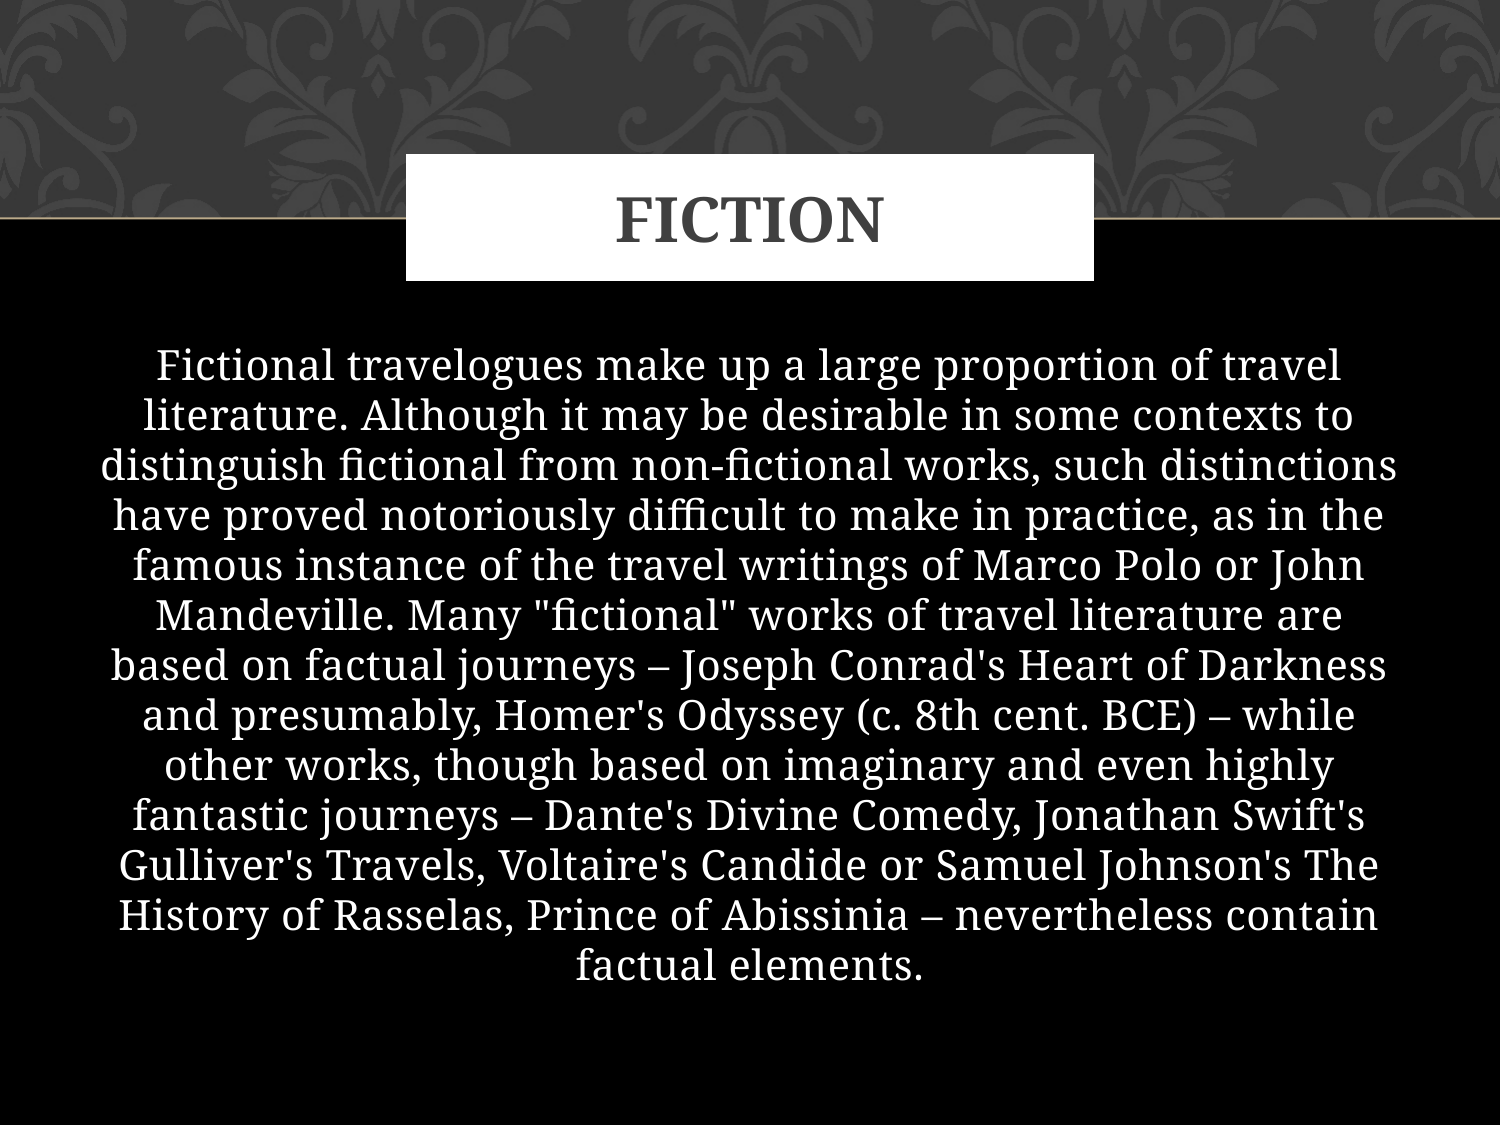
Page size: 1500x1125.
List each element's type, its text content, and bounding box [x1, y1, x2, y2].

list Fictional travelogues make up a large proportion of travel literature. Although it may be desirable in some contexts to distinguish fictional from non-fictional works, such distinctions have proved notoriously difficult to make in practice, as in the famous instance of the travel writings of Marco Polo or John Mandeville. Many "fictional" works of travel literature are based on factual journeys – Joseph Conrad's Heart of Darkness and presumably, Homer's Odyssey (c. 8th cent. BCE) – while other works, though based on imaginary and even highly fantastic journeys – Dante's Divine Comedy, Jonathan Swift's Gulliver's Travels, Voltaire's Candide or Samuel Johnson's The History of Rasselas, Prince of Abissinia – nevertheless contain factual elements. [75, 331, 1425, 1000]
title Fiction [406, 154, 1094, 281]
